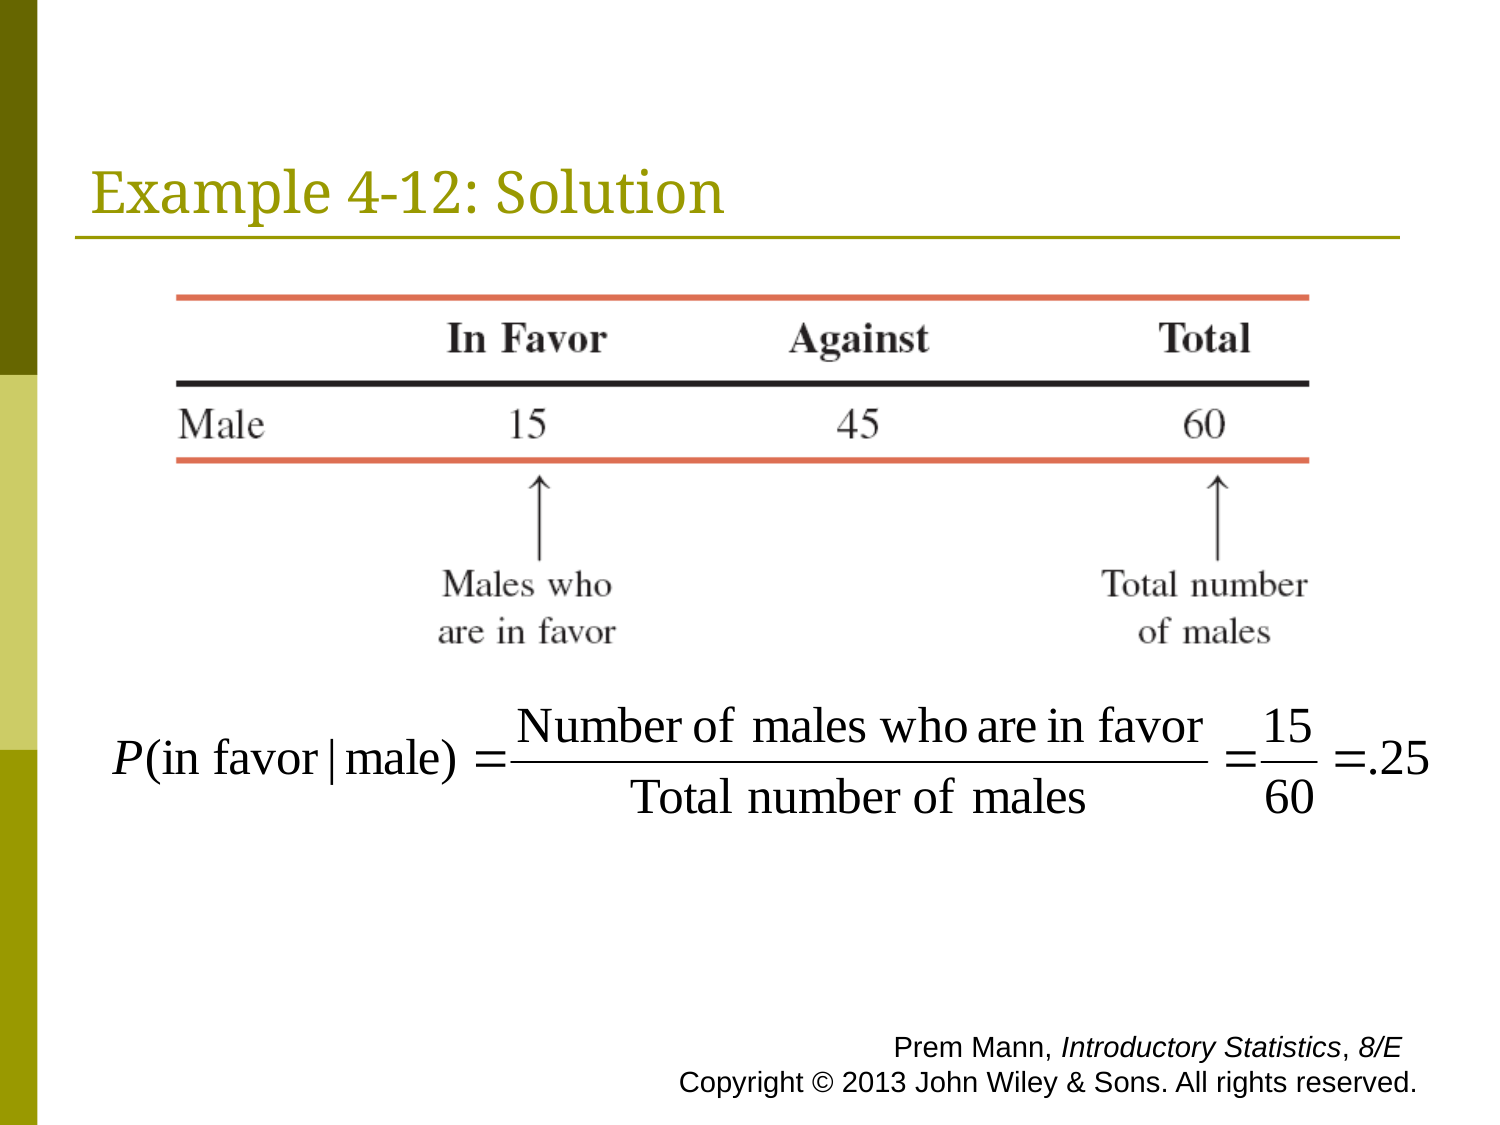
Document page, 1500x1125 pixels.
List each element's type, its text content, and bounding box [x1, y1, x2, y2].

picture [152, 276, 1348, 676]
title Example 4-12: Solution [75, 45, 1425, 233]
text_box Prem Mann, Introductory Statistics, 8/E Copyright © 2013 John Wiley & Sons. All rights reserved. [664, 1020, 1449, 1106]
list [102, 693, 1438, 826]
